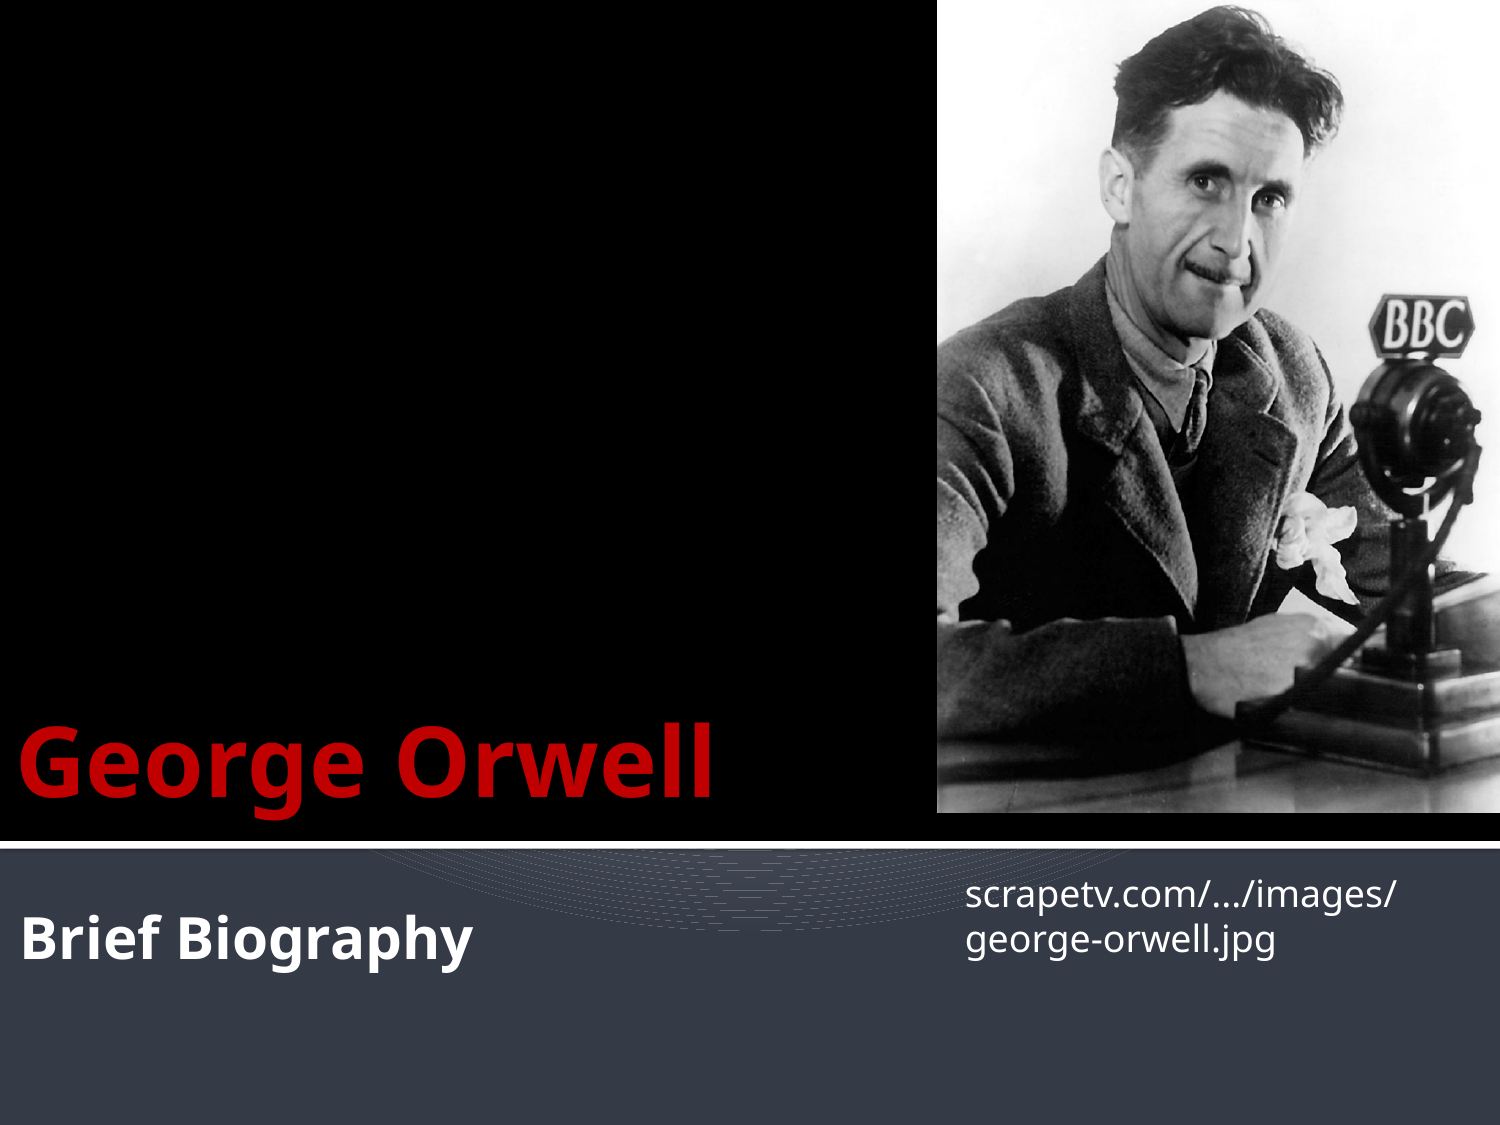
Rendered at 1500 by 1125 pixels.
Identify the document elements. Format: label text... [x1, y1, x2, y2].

subtitle Brief Biography [0, 725, 488, 971]
picture [937, 0, 1500, 813]
title George Orwell [0, 699, 1325, 975]
text_box scrapetv.com/.../images/george-orwell.jpg [950, 862, 1500, 968]
